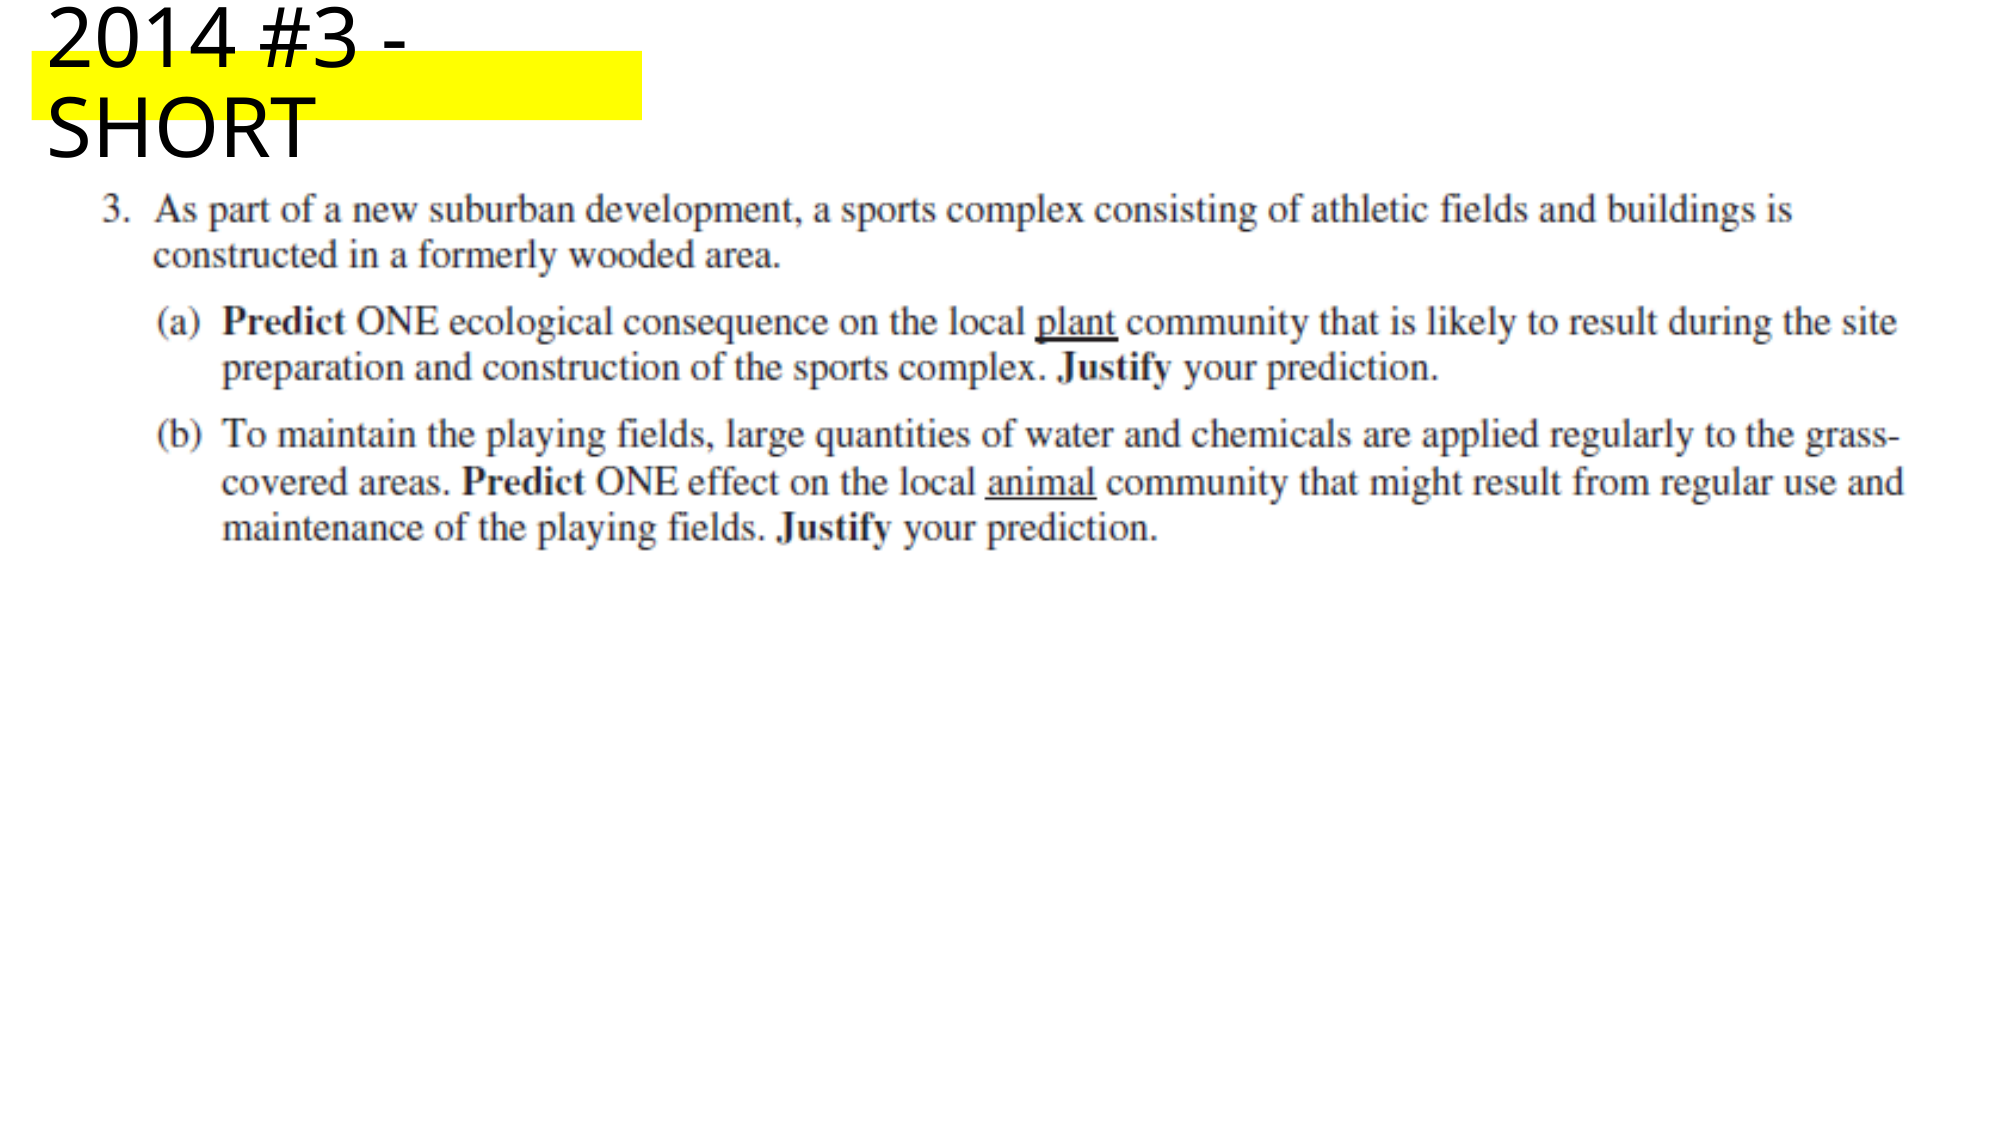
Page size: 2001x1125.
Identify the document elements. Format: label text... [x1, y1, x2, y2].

text_box 2014 #3 - SHORT [31, 50, 642, 121]
picture [69, 163, 1933, 577]
